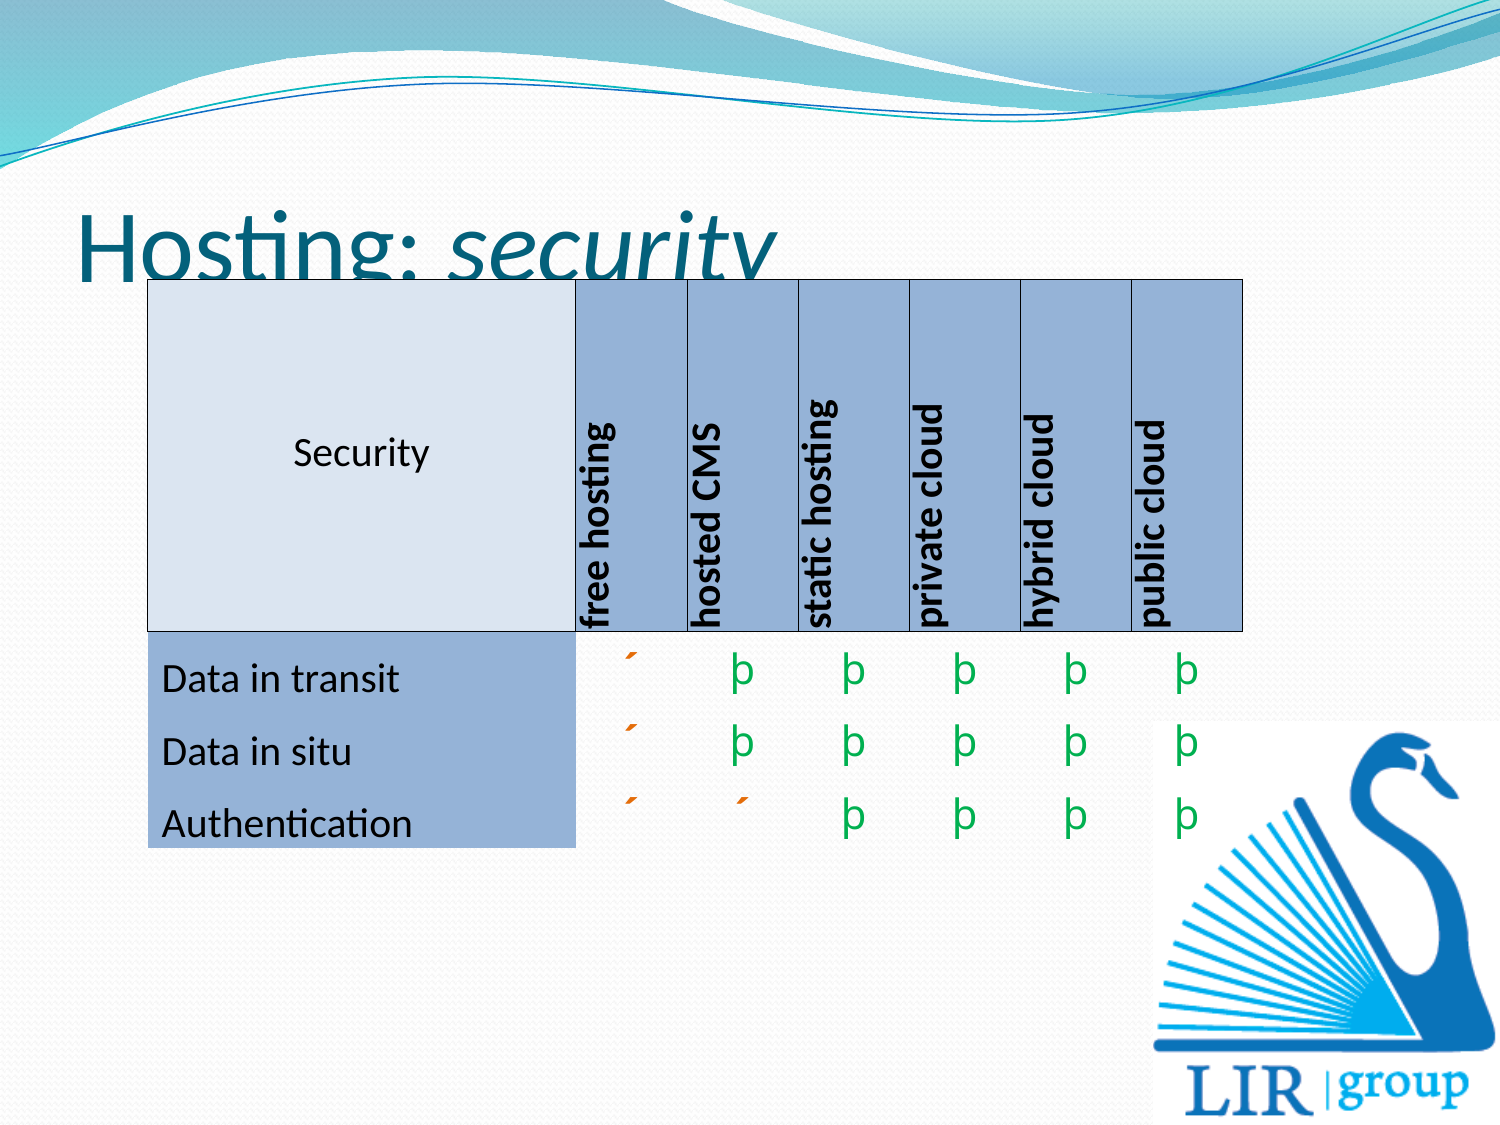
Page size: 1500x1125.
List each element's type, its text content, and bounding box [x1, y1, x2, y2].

table_cell þ [687, 632, 798, 704]
table_header static hosting [799, 280, 909, 631]
table_cell þ [909, 776, 1020, 848]
table_cell þ [909, 704, 1020, 776]
table_cell þ [1131, 632, 1242, 704]
table_header private cloud [910, 280, 1020, 631]
table_header hybrid cloud [1021, 280, 1131, 631]
table_cell þ [1131, 704, 1242, 776]
table_cell Data in situ [148, 704, 576, 776]
table_cell þ [798, 776, 909, 848]
table_header public cloud [1132, 280, 1242, 631]
table_cell þ [798, 632, 909, 704]
table_cell þ [687, 704, 798, 776]
table_cell þ [1020, 776, 1131, 848]
table_cell ´ [687, 776, 798, 848]
table_header free hosting [576, 280, 687, 631]
title Hosting: security [75, 115, 1425, 303]
table_header hosted CMS [688, 280, 798, 631]
table_cell ´ [576, 776, 687, 848]
table_cell þ [909, 632, 1020, 704]
table_cell þ [1131, 776, 1242, 848]
table_cell Data in transit [148, 632, 576, 704]
table_cell þ [1020, 704, 1131, 776]
table_cell þ [798, 704, 909, 776]
table_cell ´ [576, 704, 687, 776]
table_header Security [148, 280, 575, 631]
table_cell ´ [576, 632, 687, 704]
picture [1153, 721, 1500, 1125]
table_cell Authentication [148, 776, 576, 848]
table_cell þ [1020, 632, 1131, 704]
